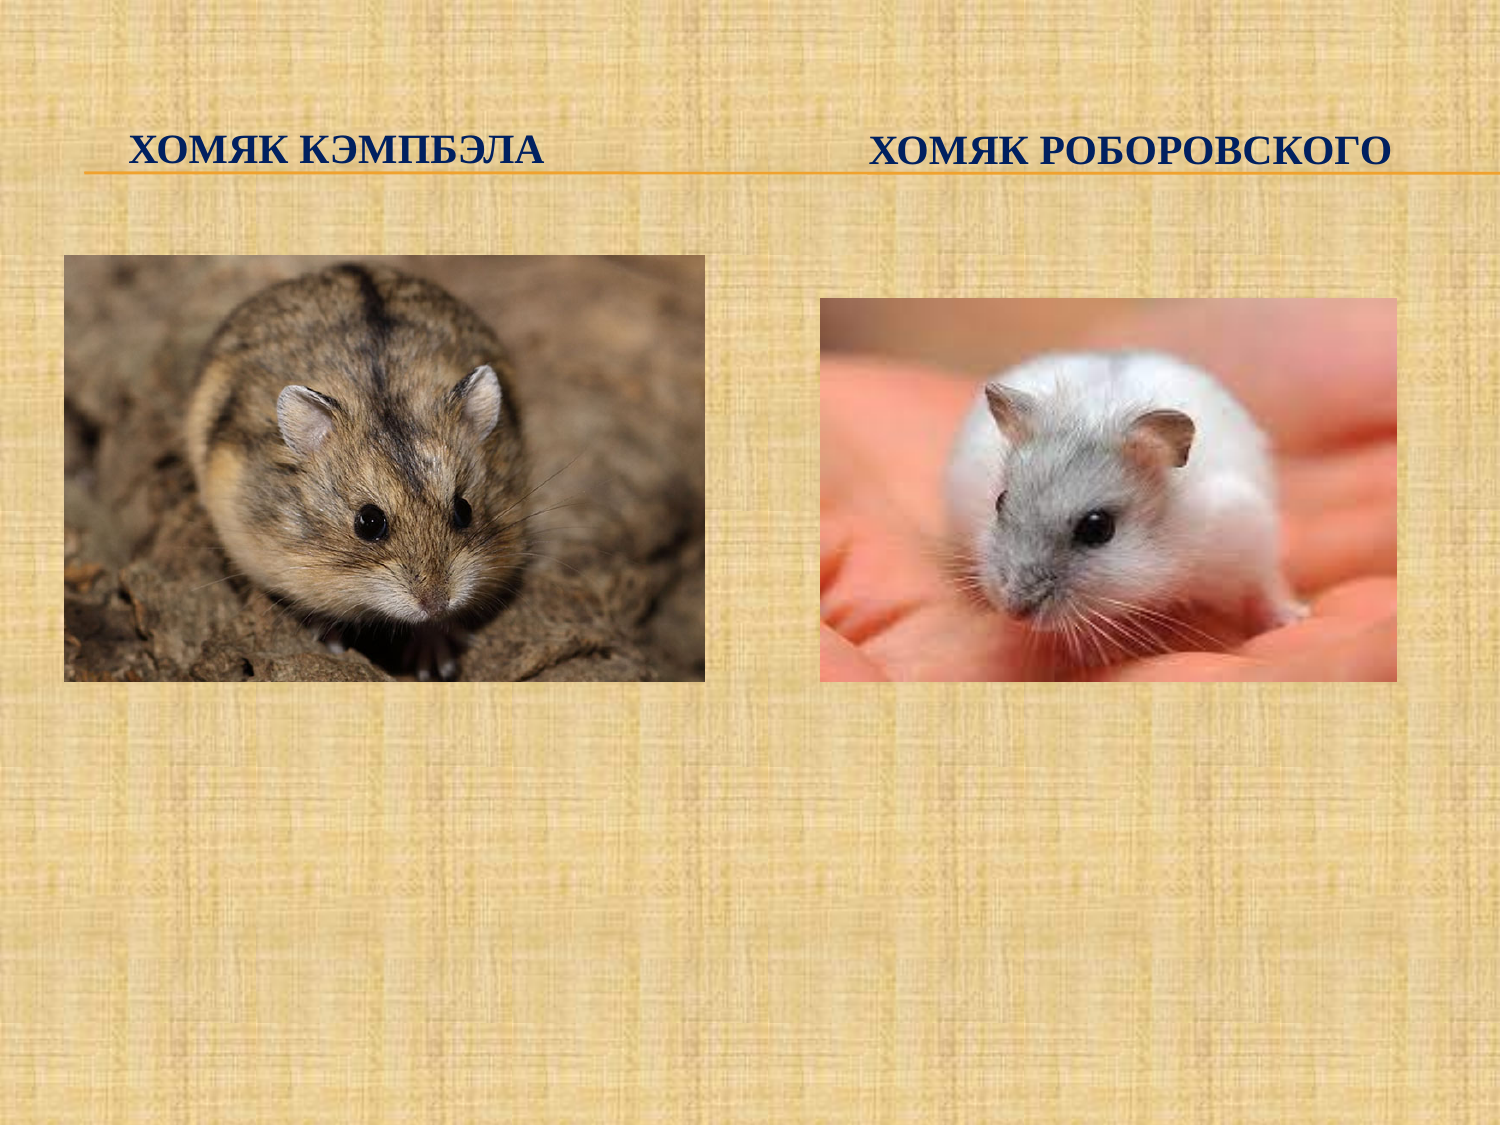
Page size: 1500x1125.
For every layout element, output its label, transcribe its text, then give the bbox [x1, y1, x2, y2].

picture [0, 0, 1500, 1125]
text_box ХОМЯК РОБОРОВСКОГО [853, 115, 1500, 181]
text_box ХОМЯК КЭМПБЭЛА [113, 114, 705, 180]
